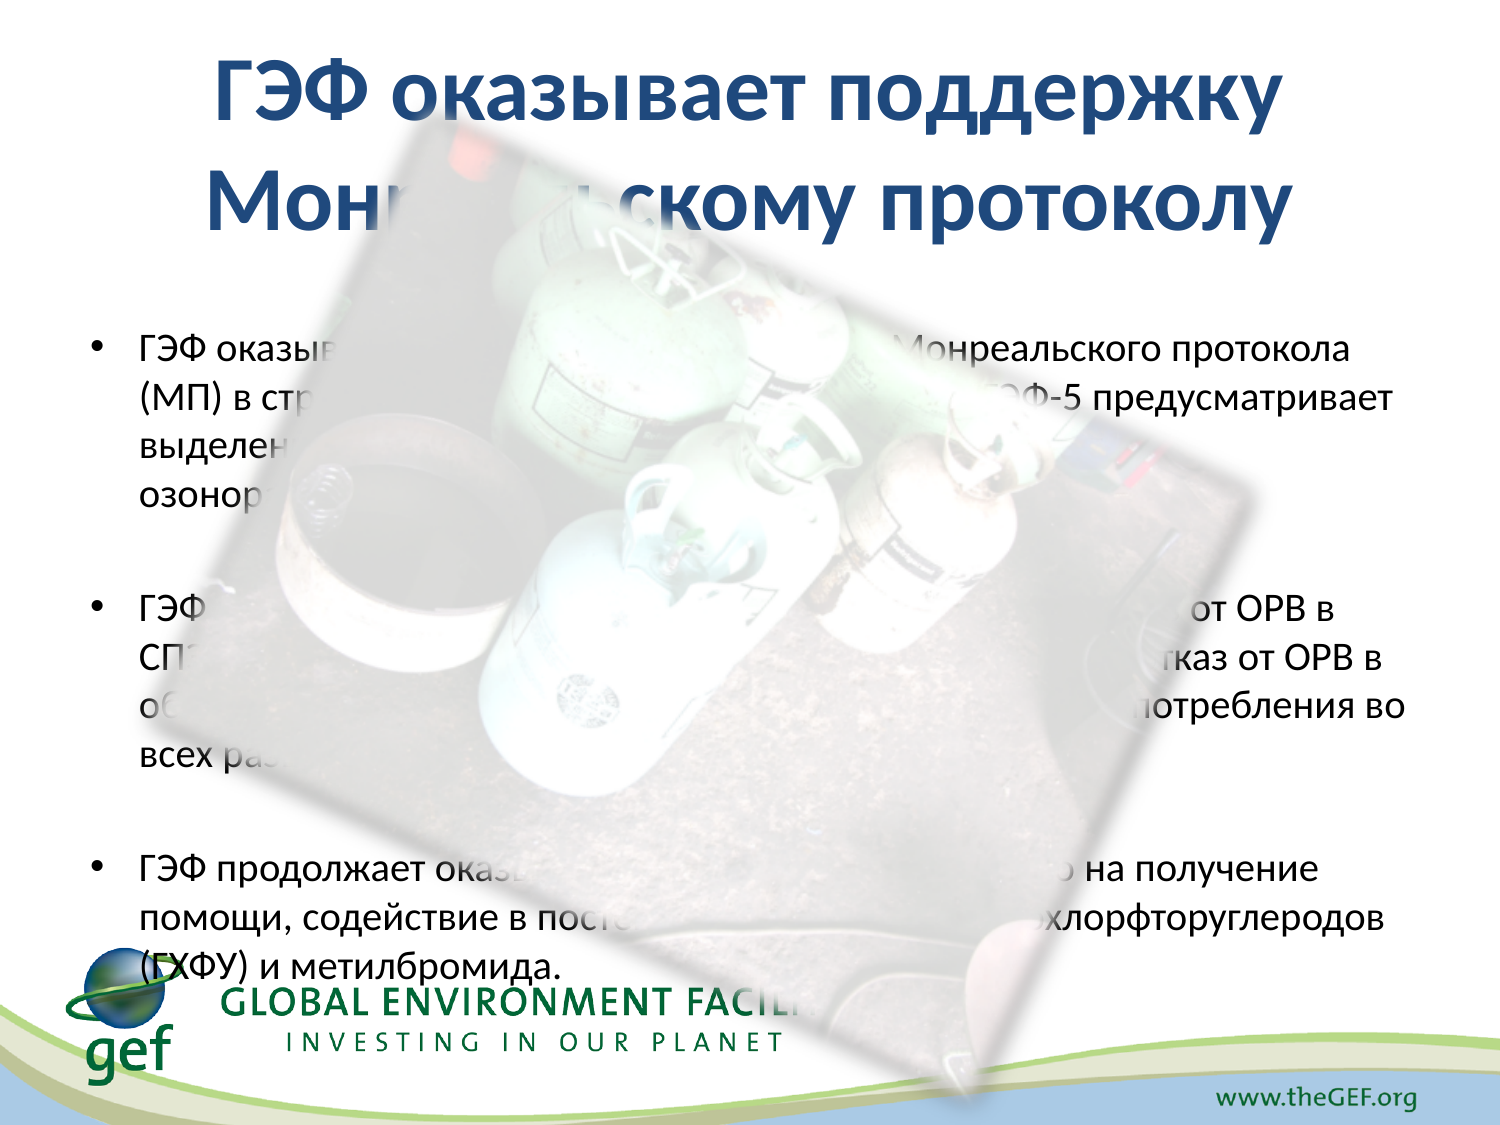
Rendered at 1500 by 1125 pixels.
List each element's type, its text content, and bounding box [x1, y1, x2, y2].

picture [0, 920, 1500, 1125]
title ГЭФ оказывает поддержку Монреальскому протоколу [74, 44, 1426, 233]
list ГЭФ оказывает поддержку осуществлению Монреальского протокола (МП) в странах с переходной экономикой (СПЭ). ГЭФ-5 предусматривает выделение 25 млн. долл. США на постепенный отказ от озоноразрушающих веществ (ОРВ). ГЭФ инвестировал 232 млн. долл. США в постепенный отказ от ОРВ в СПЭ. ГЭФ профинансировал в России и СПЭ постепенный отказ от ОРВ в объемах, эквивалентных объемам ОРВ, выведенных из употребления во всех развивающихся странах. ГЭФ продолжает оказывать странам, имеющим право на получение помощи, содействие в постепенном отказе от гидрохлорфторуглеродов (ГХФУ) и метилбромида. [1038, 262, 1426, 1006]
picture [224, 249, 1176, 963]
list ГЭФ оказывает поддержку осуществлению Монреальского протокола (МП) в странах с переходной экономикой (СПЭ). ГЭФ-5 предусматривает выделение 25 млн. долл. США на постепенный отказ от озоноразрушающих веществ (ОРВ). ГЭФ инвестировал 232 млн. долл. США в постепенный отказ от ОРВ в СПЭ. ГЭФ профинансировал в России и СПЭ постепенный отказ от ОРВ в объемах, эквивалентных объемам ОРВ, выведенных из употребления во всех развивающихся странах. ГЭФ продолжает оказывать странам, имеющим право на получение помощи, содействие в постепенном отказе от гидрохлорфторуглеродов (ГХФУ) и метилбромида. [74, 262, 720, 1006]
